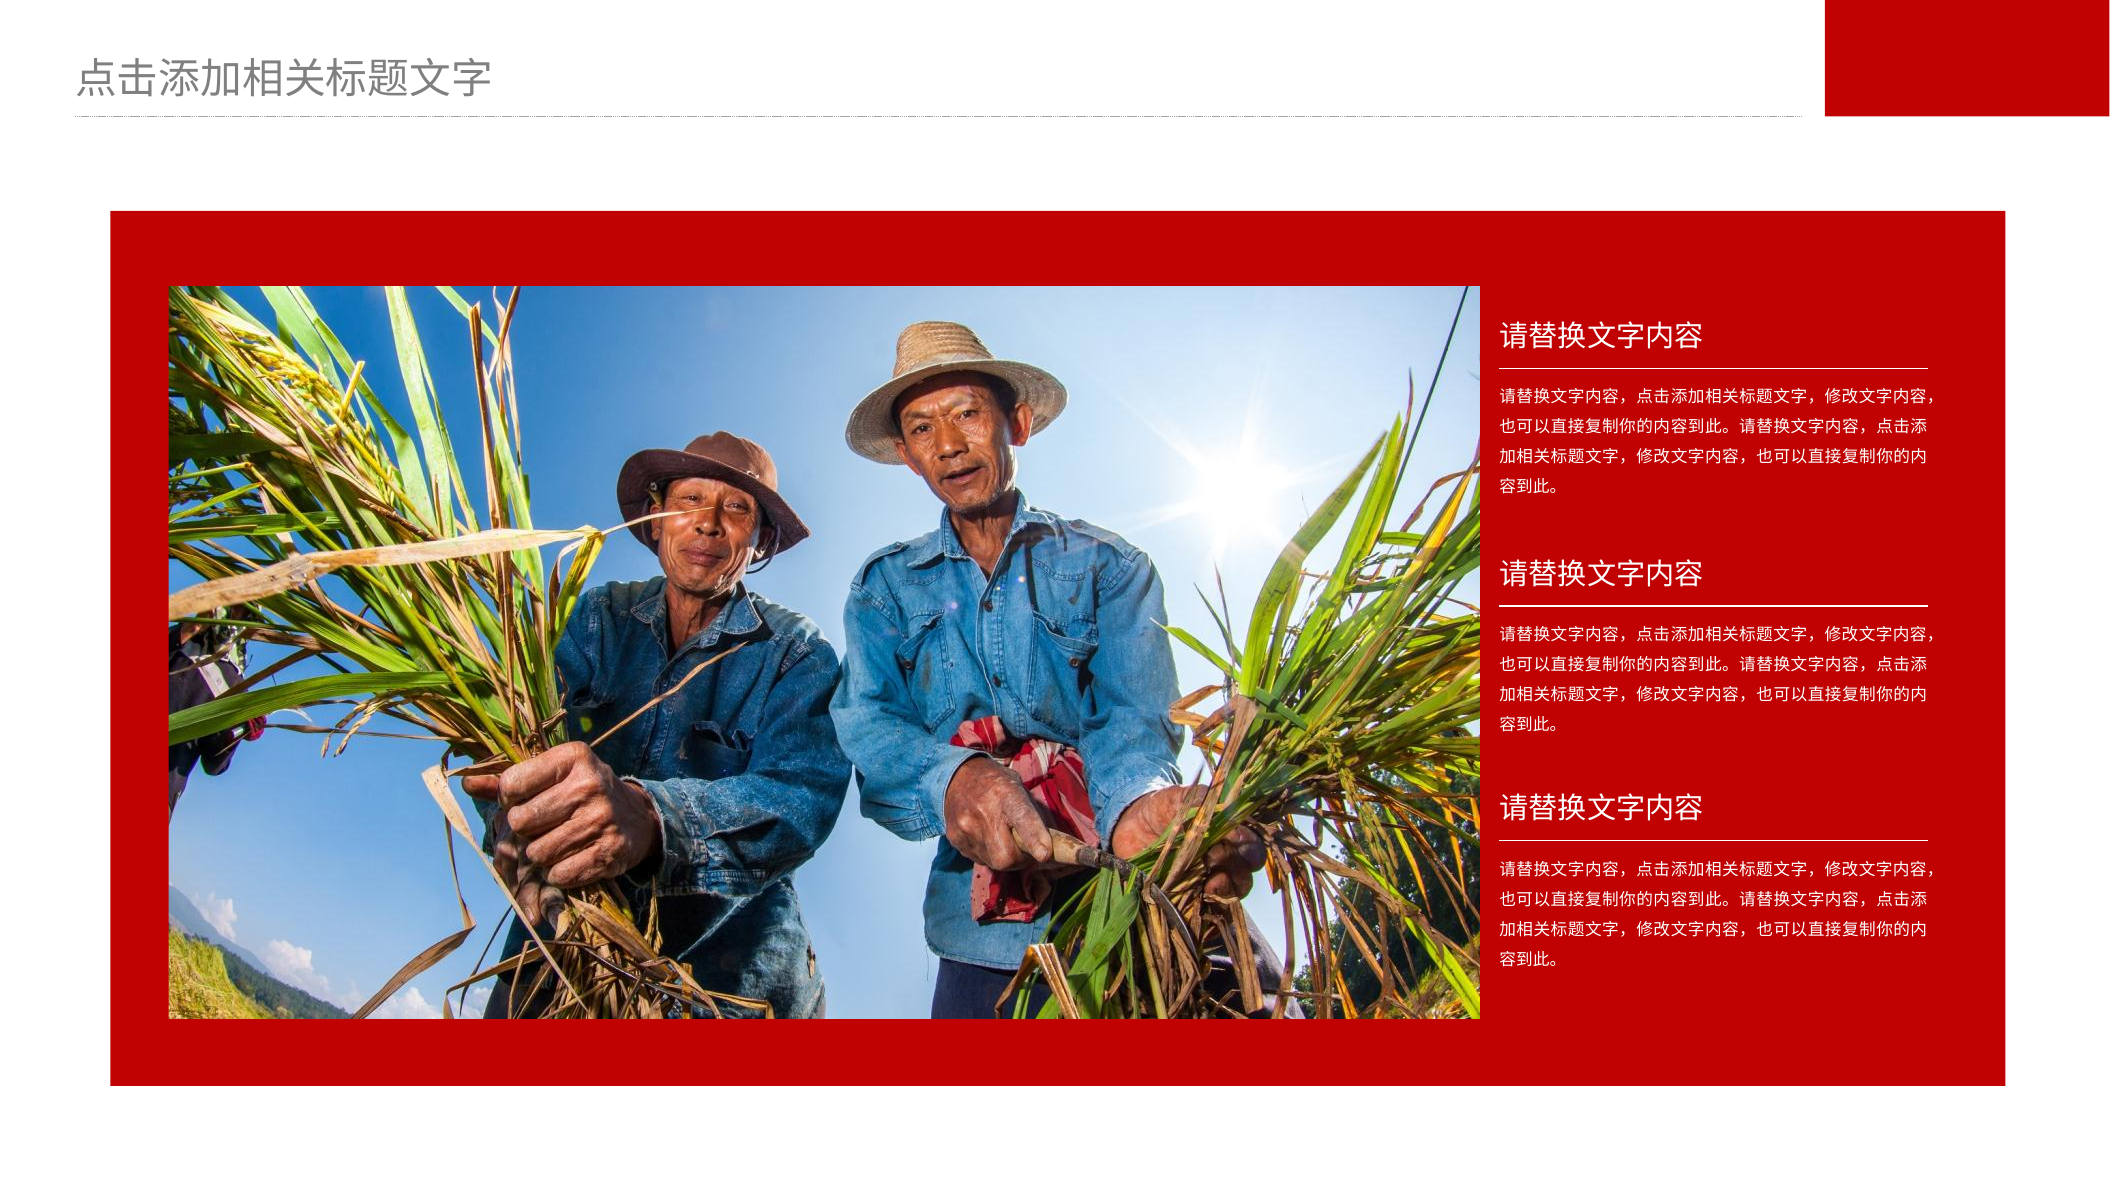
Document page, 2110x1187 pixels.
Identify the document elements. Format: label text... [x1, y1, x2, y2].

text_box 请替换文字内容，点击添加相关标题文字，修改文字内容，也可以直接复制你的内容到此。请替换文字内容，点击添加相关标题文字，修改文字内容，也可以直接复制你的内容到此。 [1483, 368, 1944, 527]
text_box 请替换文字内容 [1483, 781, 1842, 840]
text_box 请替换文字内容，点击添加相关标题文字，修改文字内容，也可以直接复制你的内容到此。请替换文字内容，点击添加相关标题文字，修改文字内容，也可以直接复制你的内容到此。 [1483, 605, 1944, 764]
text_box [168, 285, 1481, 1019]
text_box [109, 210, 2006, 1087]
text_box 请替换文字内容，点击添加相关标题文字，修改文字内容，也可以直接复制你的内容到此。请替换文字内容，点击添加相关标题文字，修改文字内容，也可以直接复制你的内容到此。 [1483, 840, 1944, 999]
text_box 请替换文字内容 [1483, 547, 1842, 605]
text_box 请替换文字内容 [1483, 309, 1842, 368]
text_box 点击添加相关标题文字 [59, 44, 563, 107]
